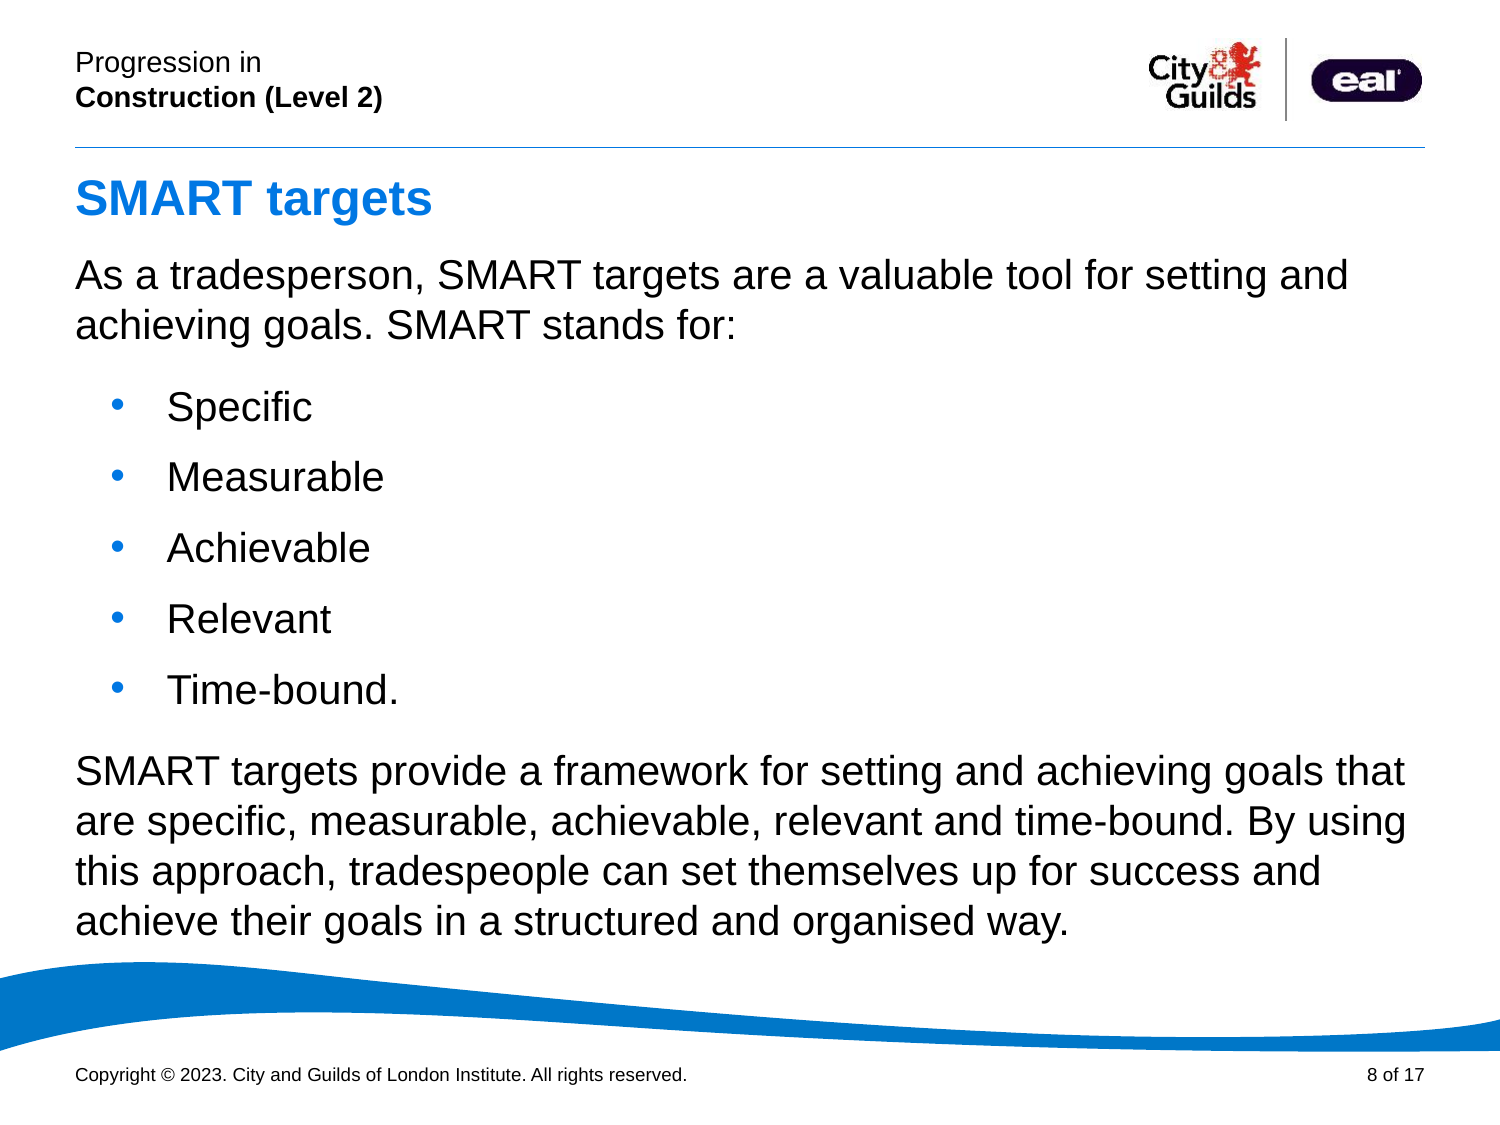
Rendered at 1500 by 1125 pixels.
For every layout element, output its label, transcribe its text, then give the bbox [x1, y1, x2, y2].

picture [1149, 38, 1422, 121]
list As a tradesperson, SMART targets are a valuable tool for setting and achieving goals. SMART stands for: Specific Measurable Achievable Relevant Time-bound. SMART targets provide a framework for setting and achieving goals that are specific, measurable, achievable, relevant and time-bound. By using this approach, tradespeople can set themselves up for success and achieve their goals in a structured and organised way. [74, 247, 1426, 946]
title SMART targets [74, 165, 1426, 229]
